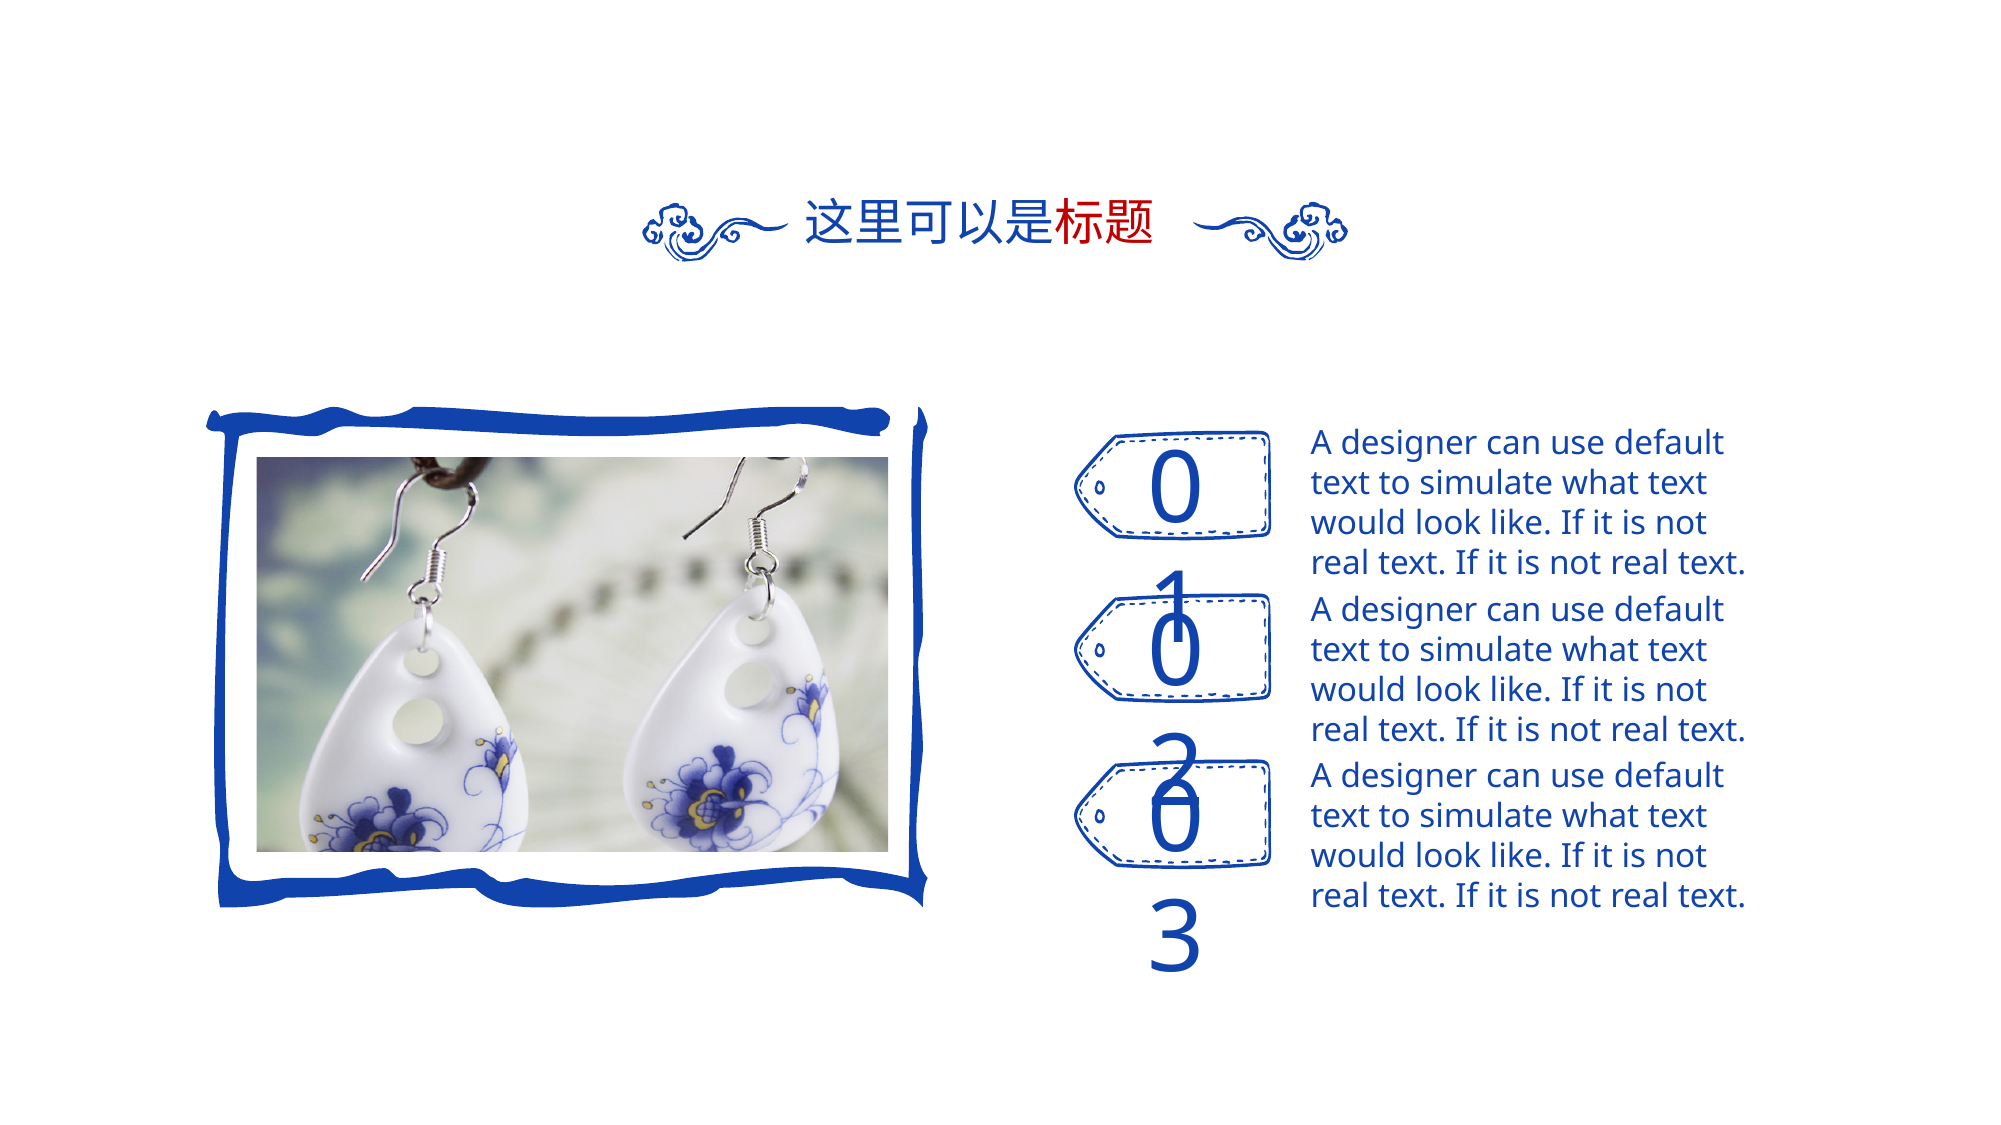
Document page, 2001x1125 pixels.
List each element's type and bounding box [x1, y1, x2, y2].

text_box [256, 456, 889, 852]
text_box [206, 406, 928, 908]
text_box [1073, 744, 1772, 929]
text_box [1073, 577, 1772, 744]
text_box [1073, 413, 1772, 577]
text_box [642, 183, 1348, 263]
